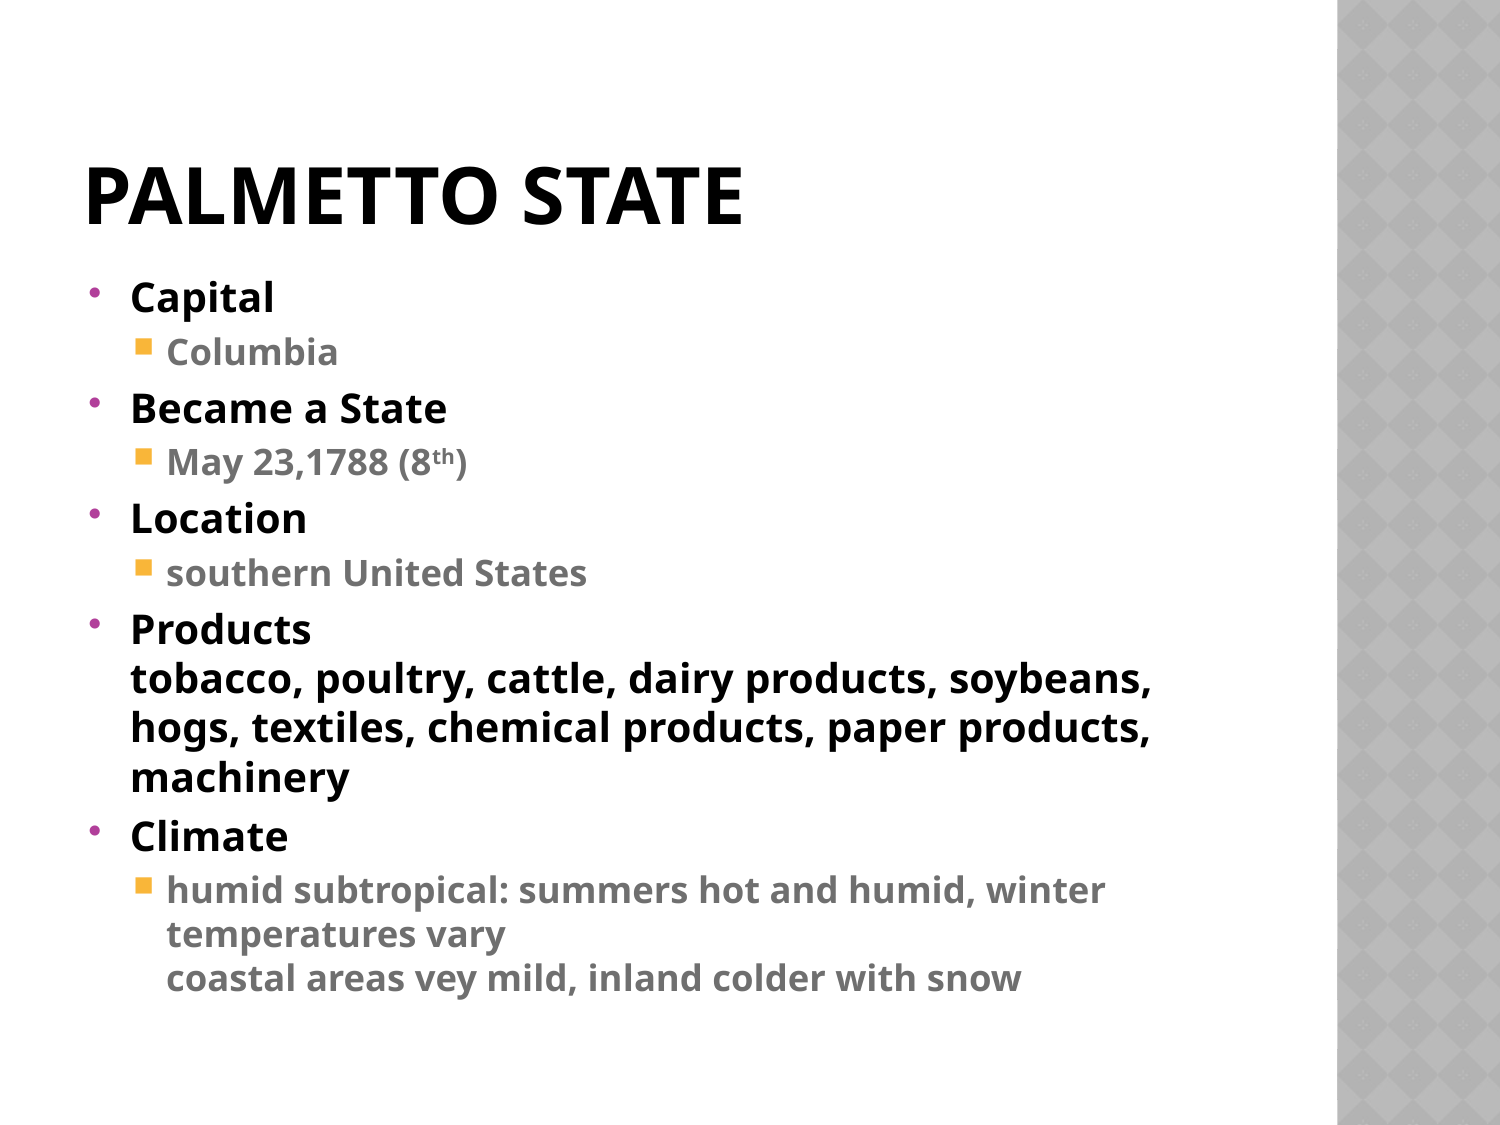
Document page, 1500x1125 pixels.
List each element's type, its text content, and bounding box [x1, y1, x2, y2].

list Capital Columbia Became a State May 23,1788 (8th) Location southern United States Products tobacco, poultry, cattle, dairy products, soybeans, hogs, textiles, chemical products, paper products, machinery Climate humid subtropical: summers hot and humid, winter temperatures vary coastal areas vey mild, inland colder with snow [75, 264, 1263, 1059]
title Palmetto state [75, 52, 1263, 240]
